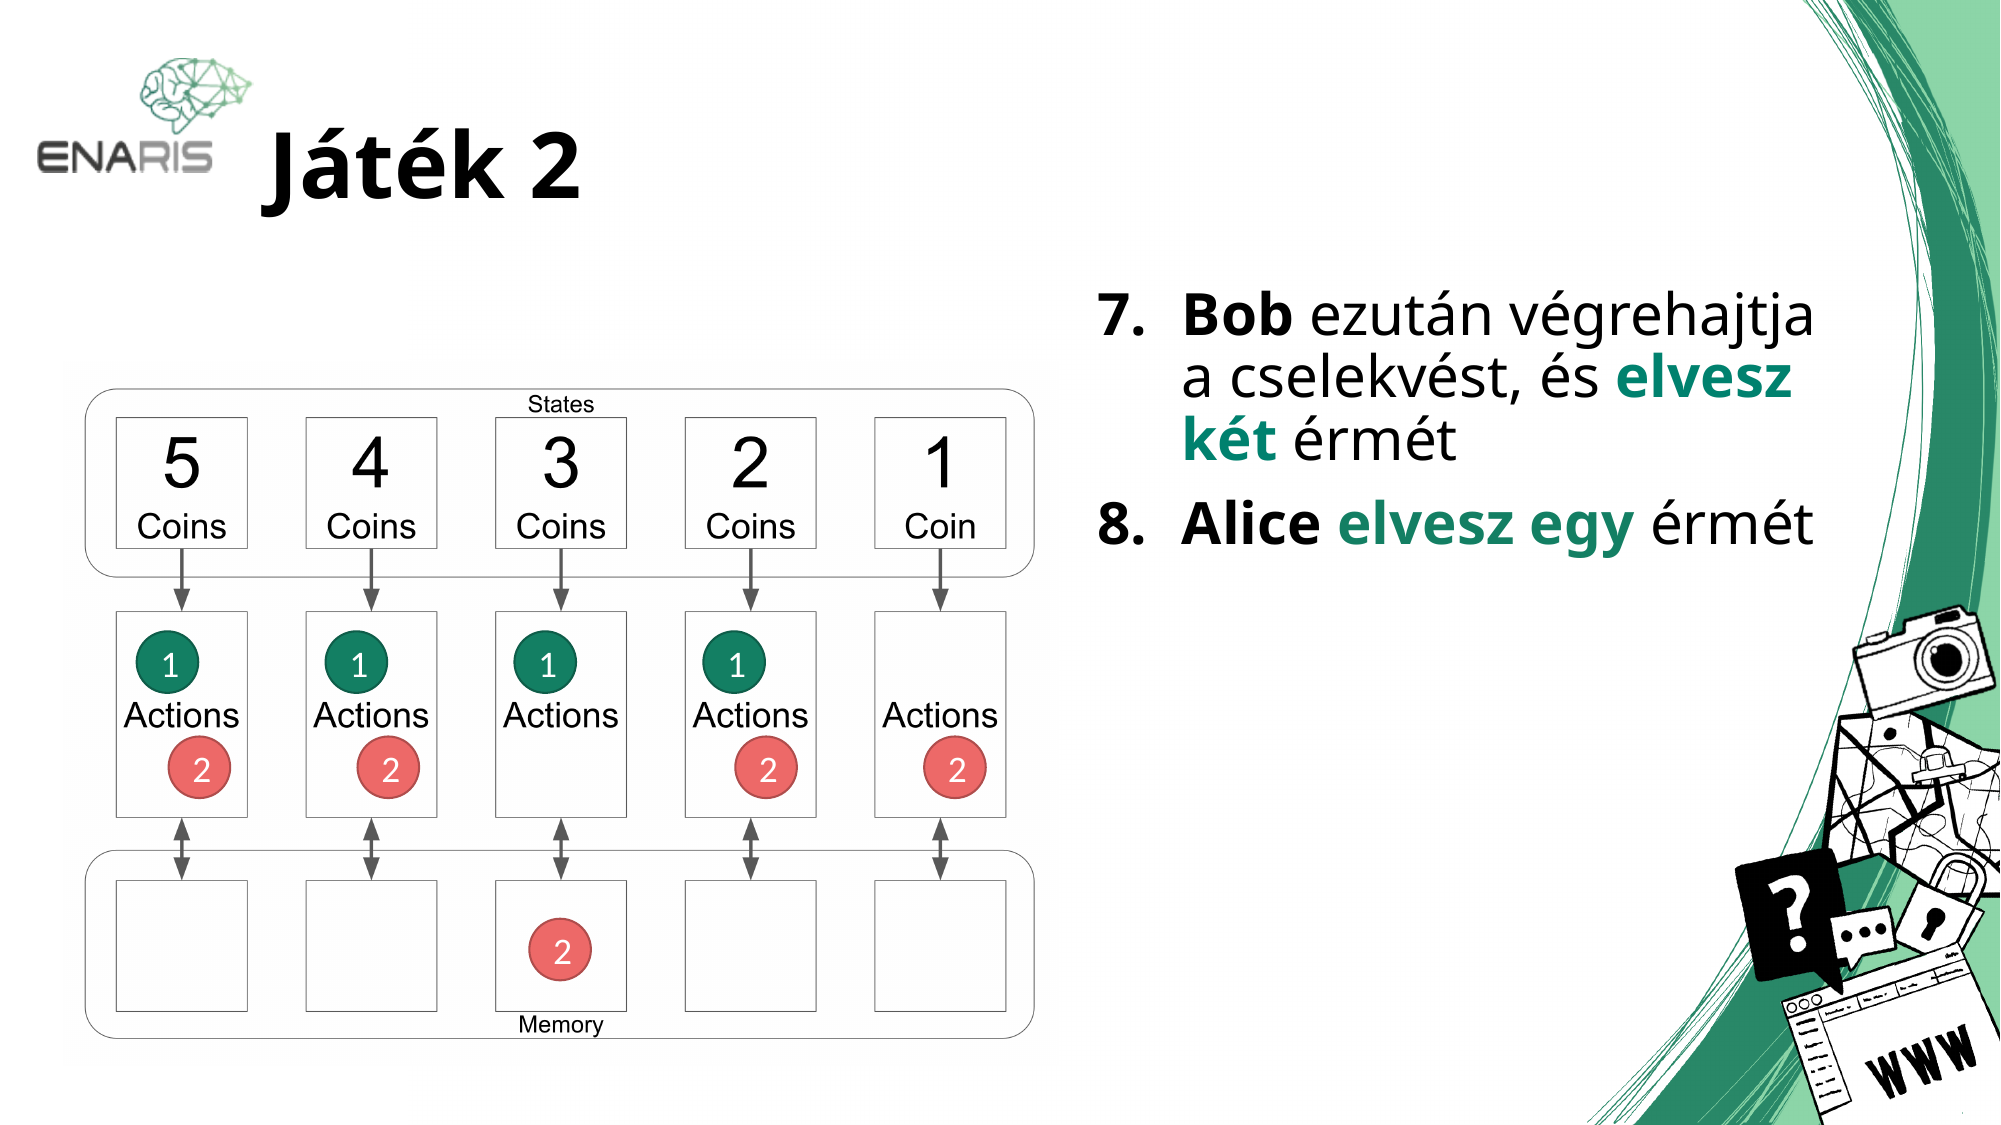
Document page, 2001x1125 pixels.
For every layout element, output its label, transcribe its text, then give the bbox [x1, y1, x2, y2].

picture [408, 0, 2000, 1125]
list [63, 361, 1059, 1066]
text_box Bob ezután végrehajtja a cselekvést, és elvesz két érmét Alice elvesz egy érmét [1082, 277, 1869, 1116]
picture [37, 58, 254, 173]
title Játék 2 [253, 59, 1863, 278]
